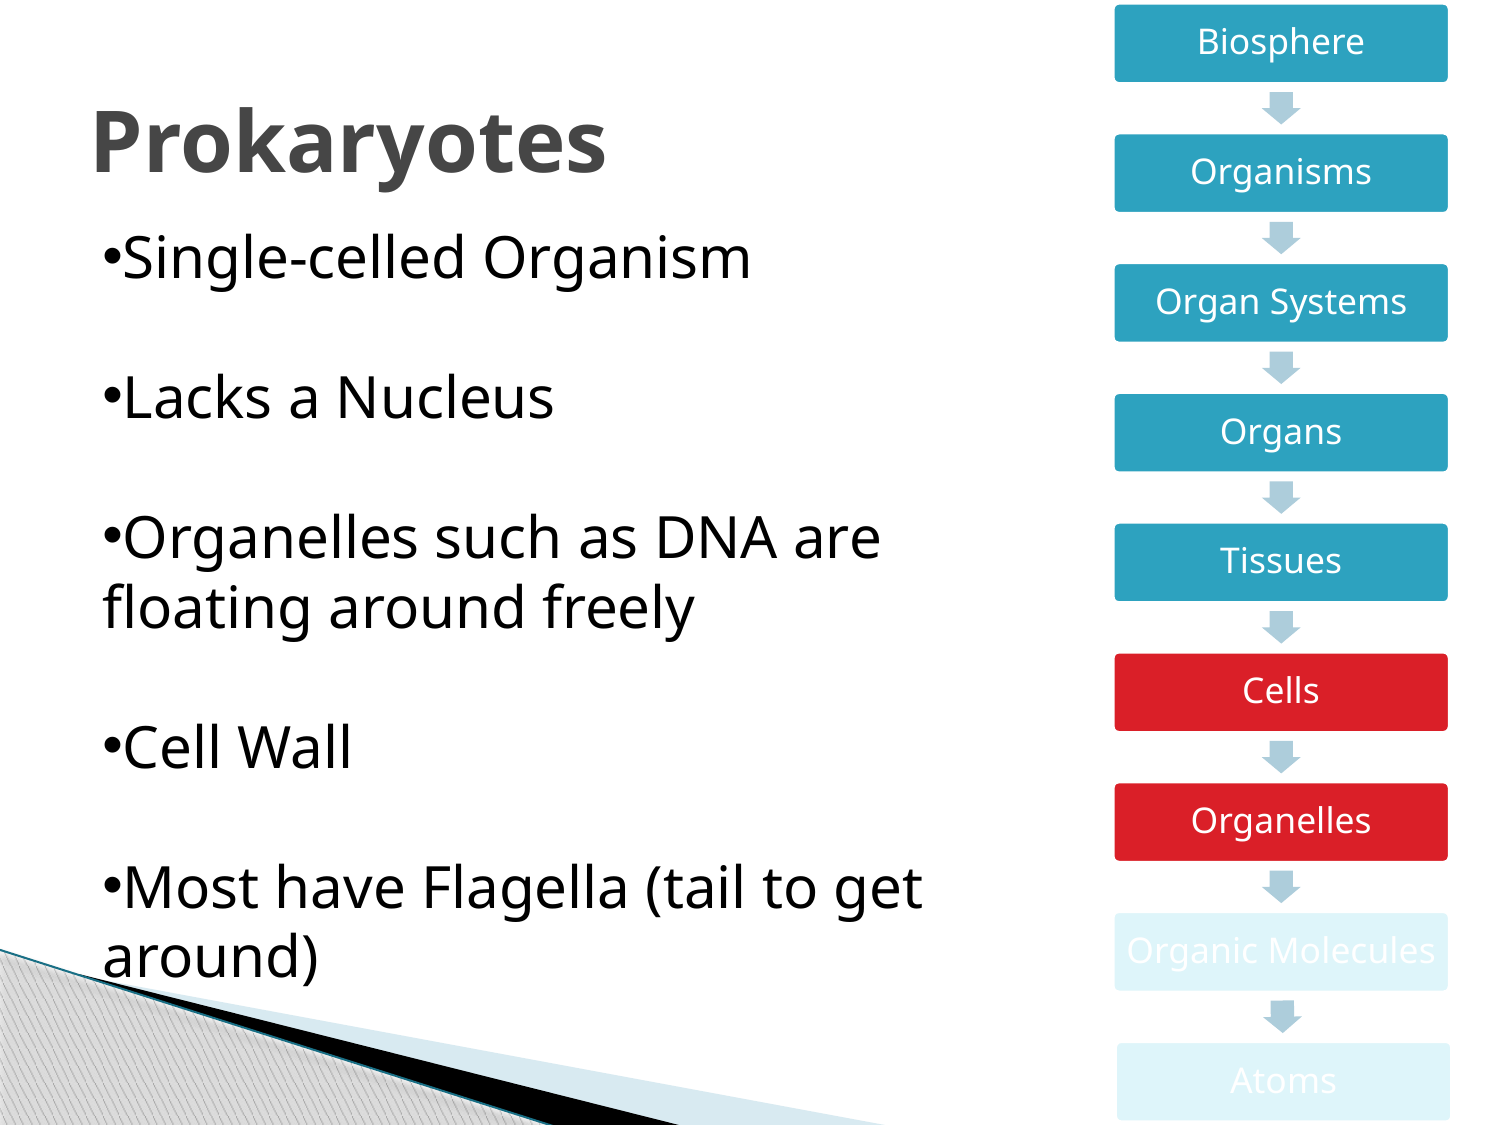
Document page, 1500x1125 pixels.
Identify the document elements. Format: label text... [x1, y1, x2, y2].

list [962, 0, 1500, 1125]
text_box Single-celled Organism Lacks a Nucleus Organelles such as DNA are floating around freely Cell Wall Most have Flagella (tail to get around) [87, 212, 956, 997]
title Prokaryotes [75, 45, 956, 233]
